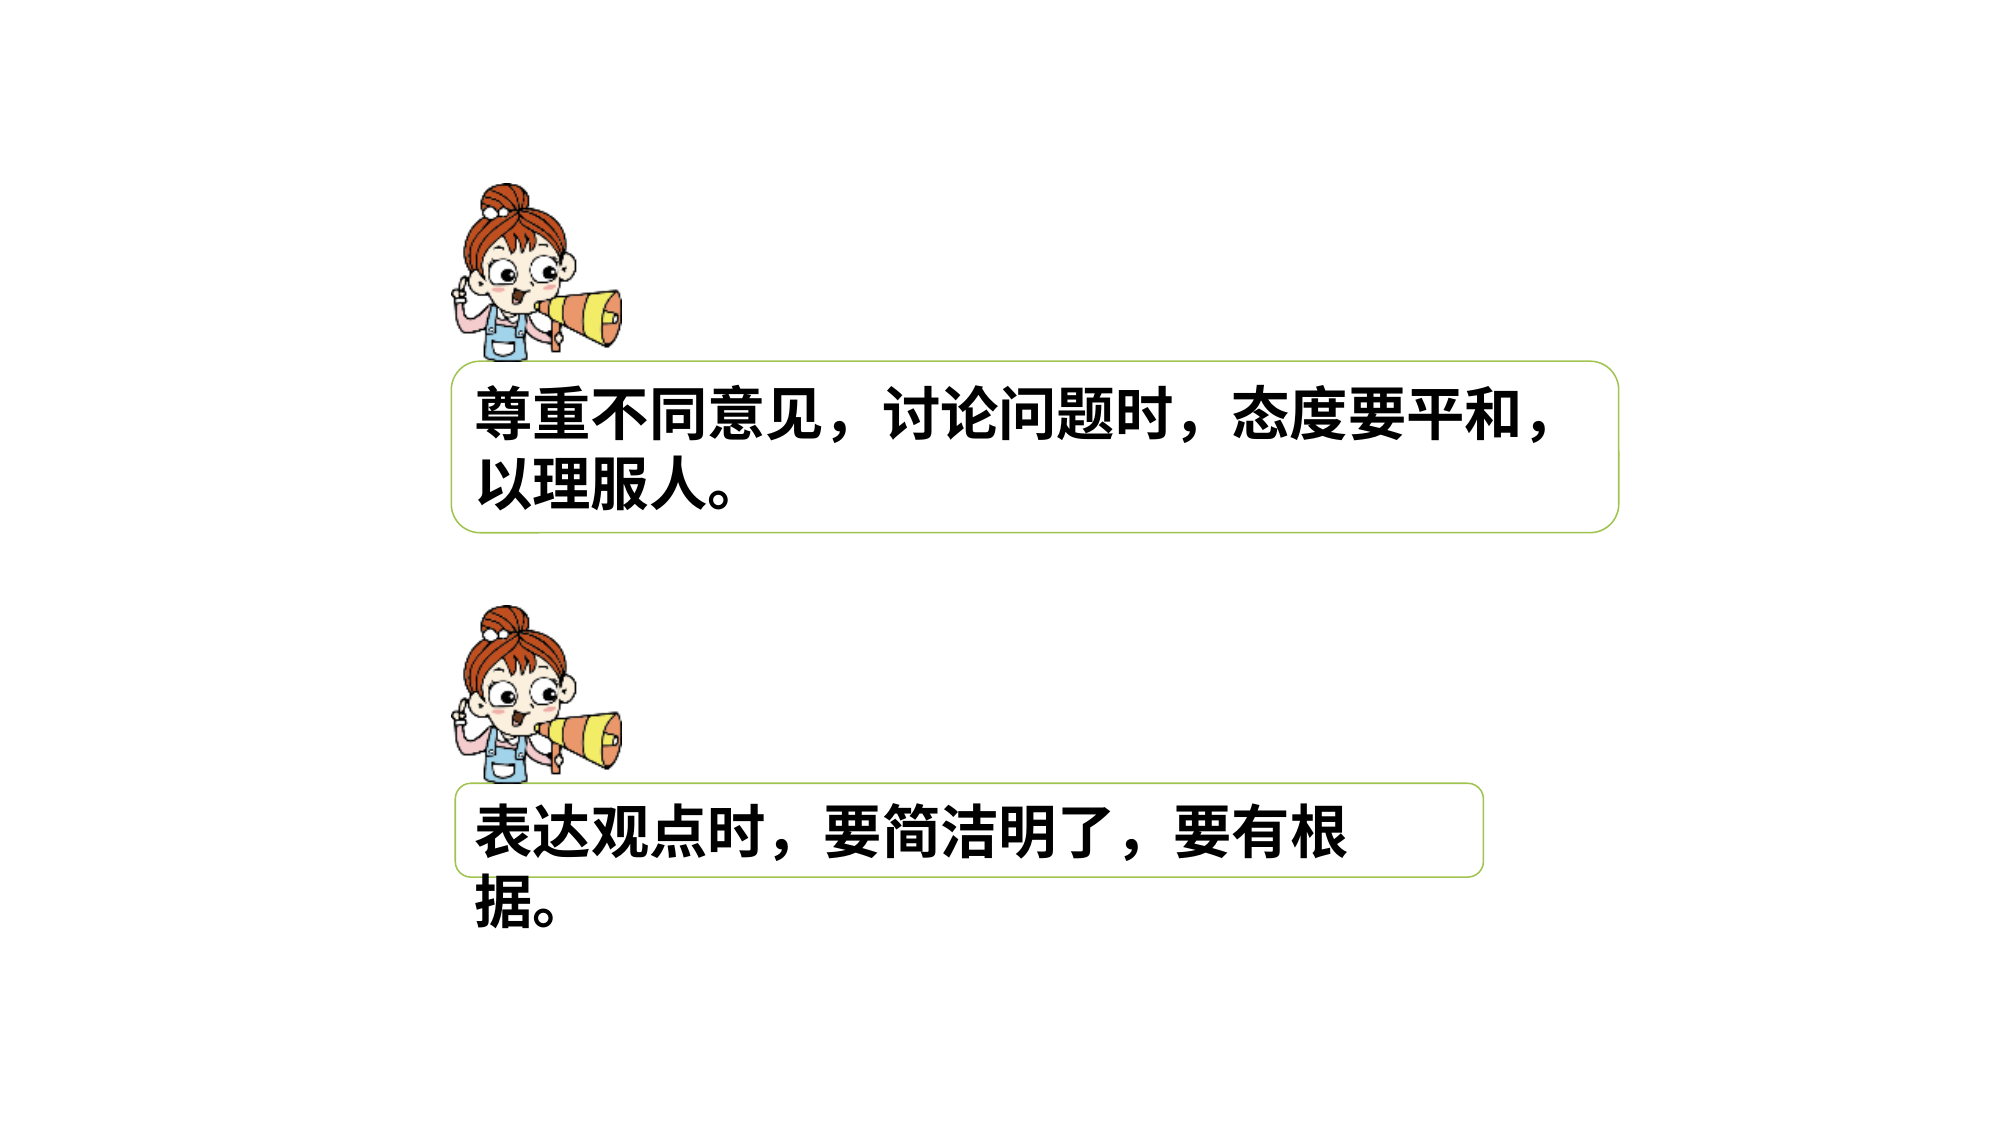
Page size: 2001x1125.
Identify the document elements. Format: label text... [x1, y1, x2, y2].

picture [450, 605, 622, 784]
text_box 尊重不同意见，讨论问题时，态度要平和，以理服人。 [451, 361, 1619, 533]
text_box 表达观点时，要简洁明了，要有根据。 [455, 783, 1484, 878]
picture [450, 182, 622, 362]
